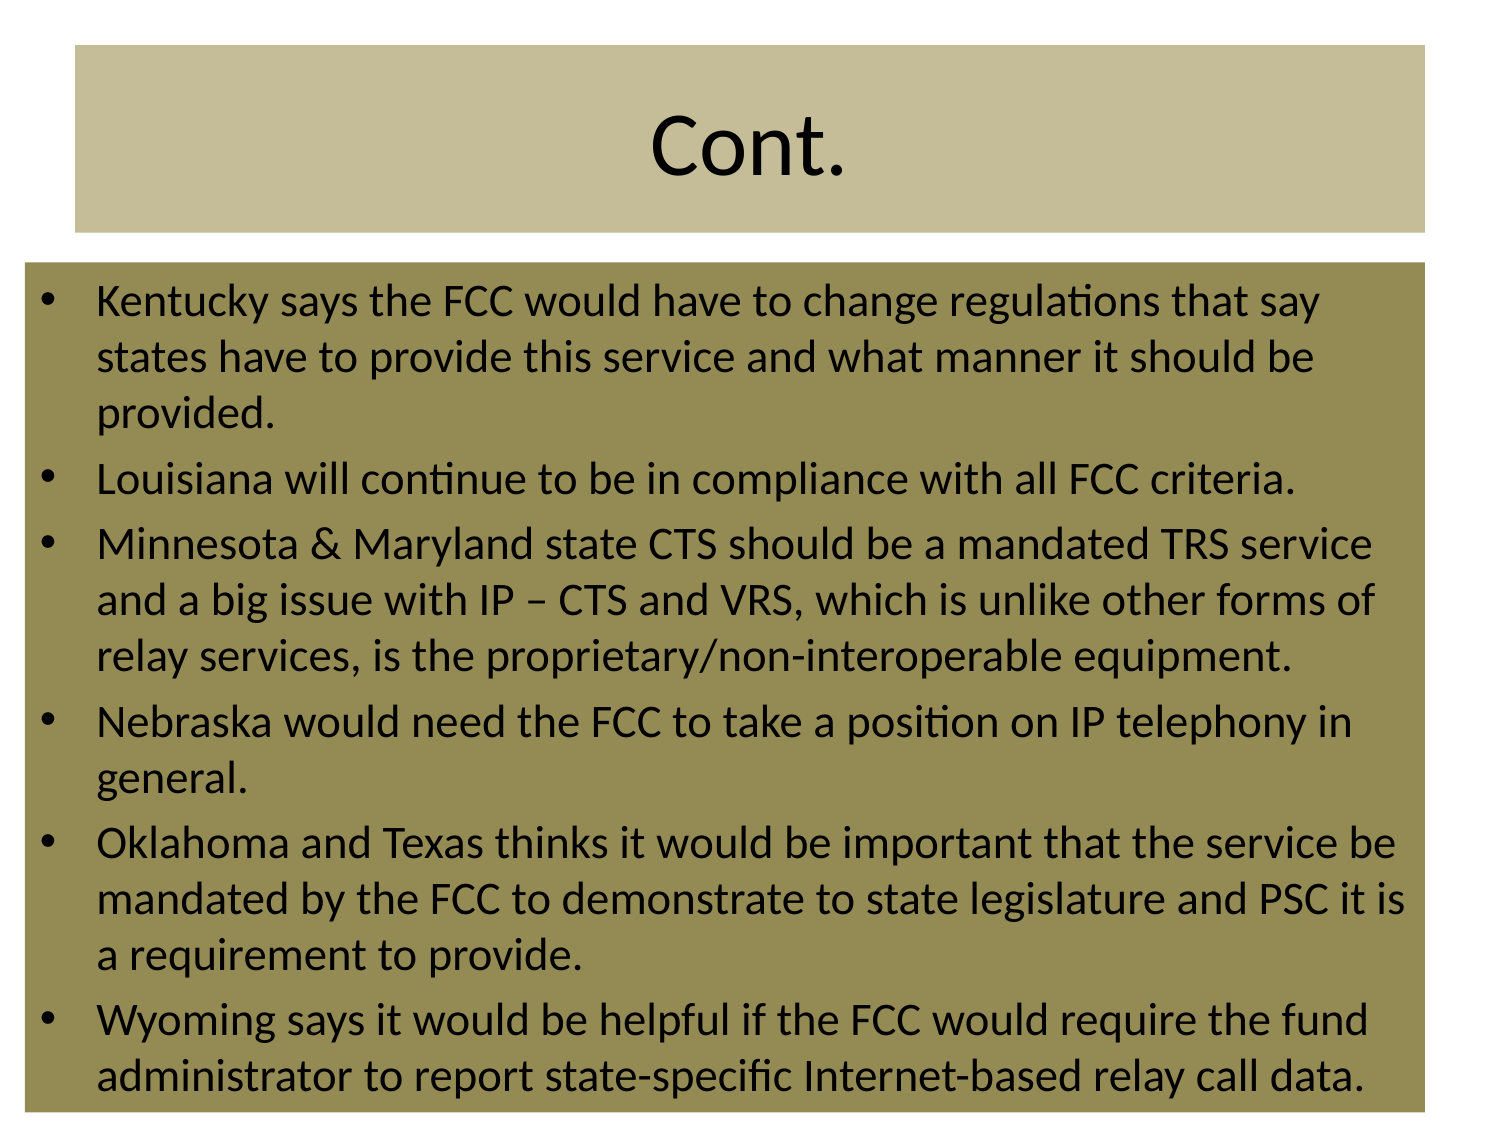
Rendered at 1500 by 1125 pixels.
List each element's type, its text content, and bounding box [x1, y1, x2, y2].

title Cont. [75, 45, 1425, 233]
list Kentucky says the FCC would have to change regulations that say states have to provide this service and what manner it should be provided. Louisiana will continue to be in compliance with all FCC criteria. Minnesota & Maryland state CTS should be a mandated TRS service and a big issue with IP – CTS and VRS, which is unlike other forms of relay services, is the proprietary/non-interoperable equipment. Nebraska would need the FCC to take a position on IP telephony in general. Oklahoma and Texas thinks it would be important that the service be mandated by the FCC to demonstrate to state legislature and PSC it is a requirement to provide. Wyoming says it would be helpful if the FCC would require the fund administrator to report state-specific Internet-based relay call data. [24, 262, 1425, 1113]
